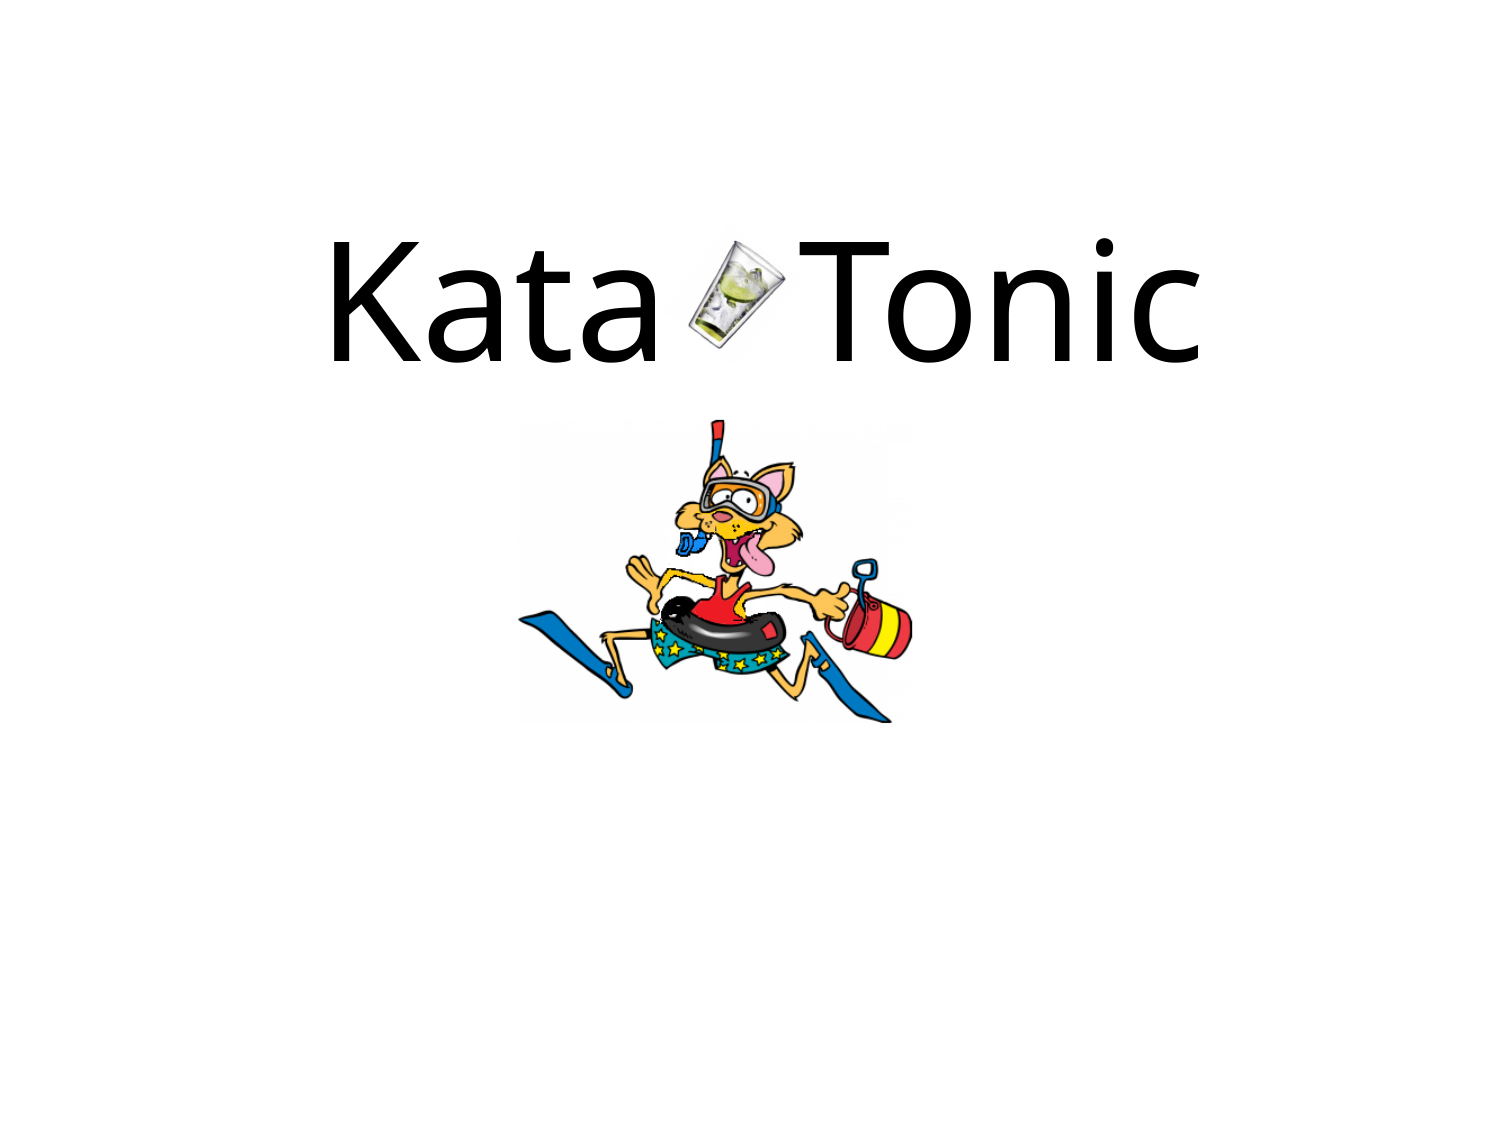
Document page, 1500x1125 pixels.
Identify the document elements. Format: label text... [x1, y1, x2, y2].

picture [472, 364, 991, 742]
picture [686, 240, 777, 350]
title Kata Tonic [87, 148, 1438, 442]
